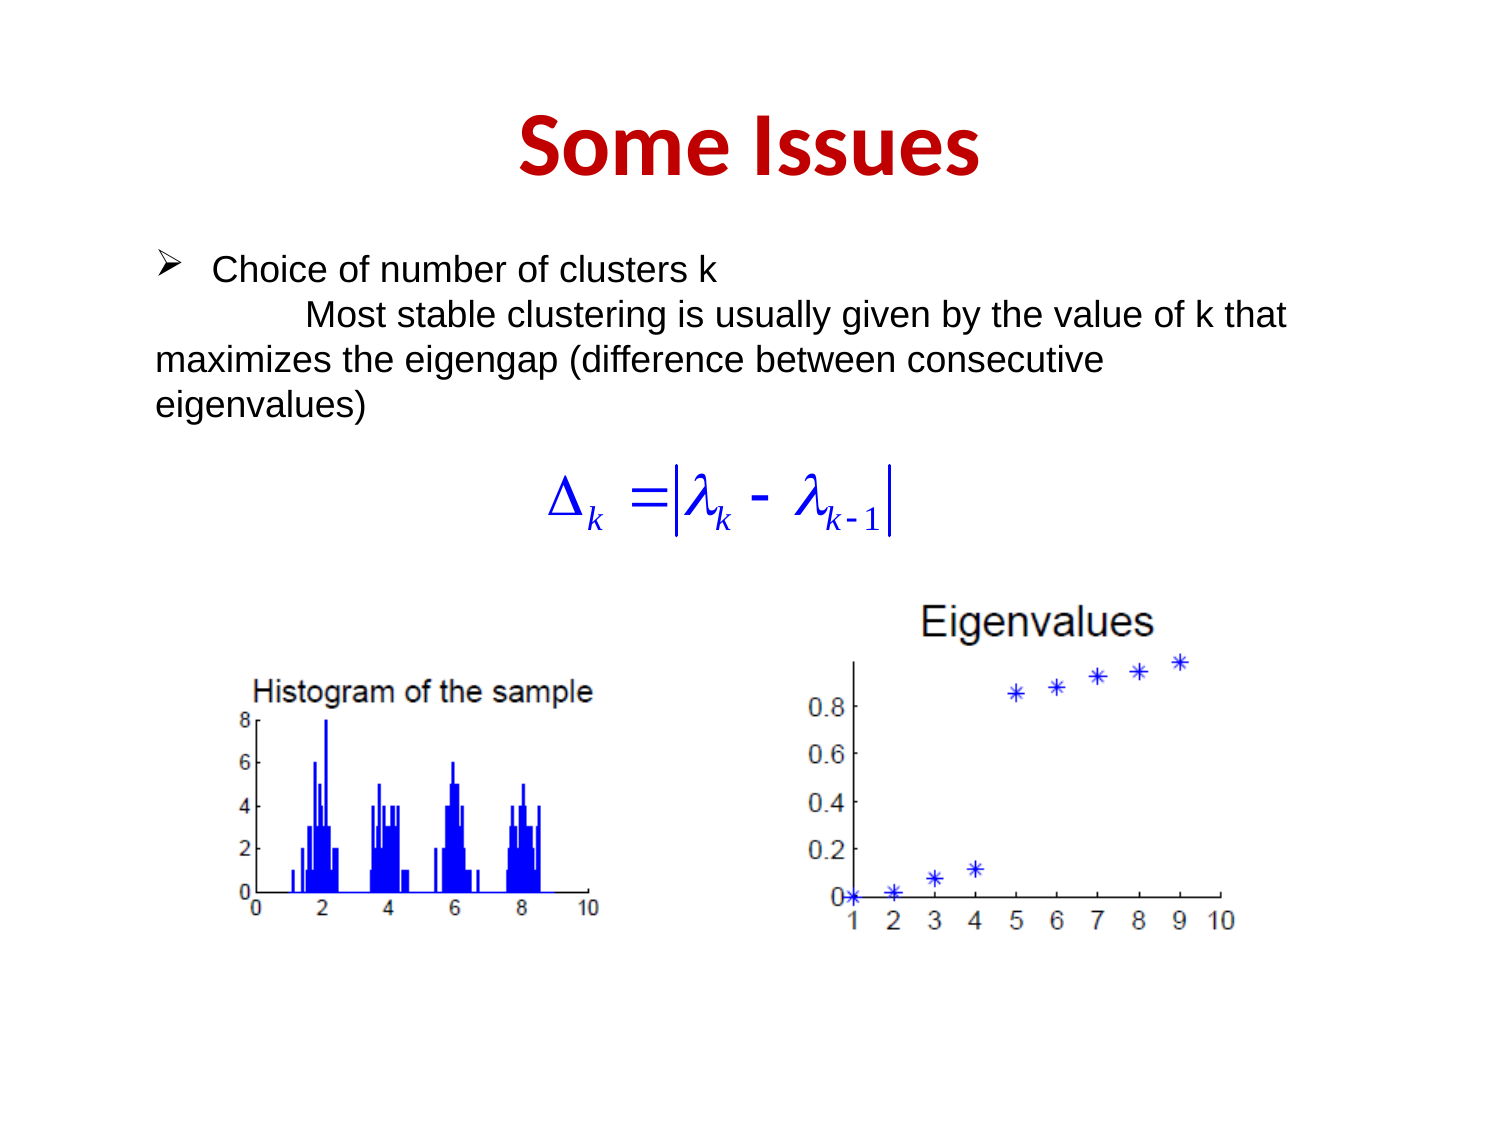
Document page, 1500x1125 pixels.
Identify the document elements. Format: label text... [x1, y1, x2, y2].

title Some Issues [75, 45, 1425, 233]
text_box Choice of number of clusters k Most stable clustering is usually given by the value of k that maximizes the eigengap (difference between consecutive eigenvalues) [140, 237, 1375, 478]
picture [799, 599, 1251, 948]
picture [212, 662, 613, 929]
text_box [537, 450, 904, 551]
